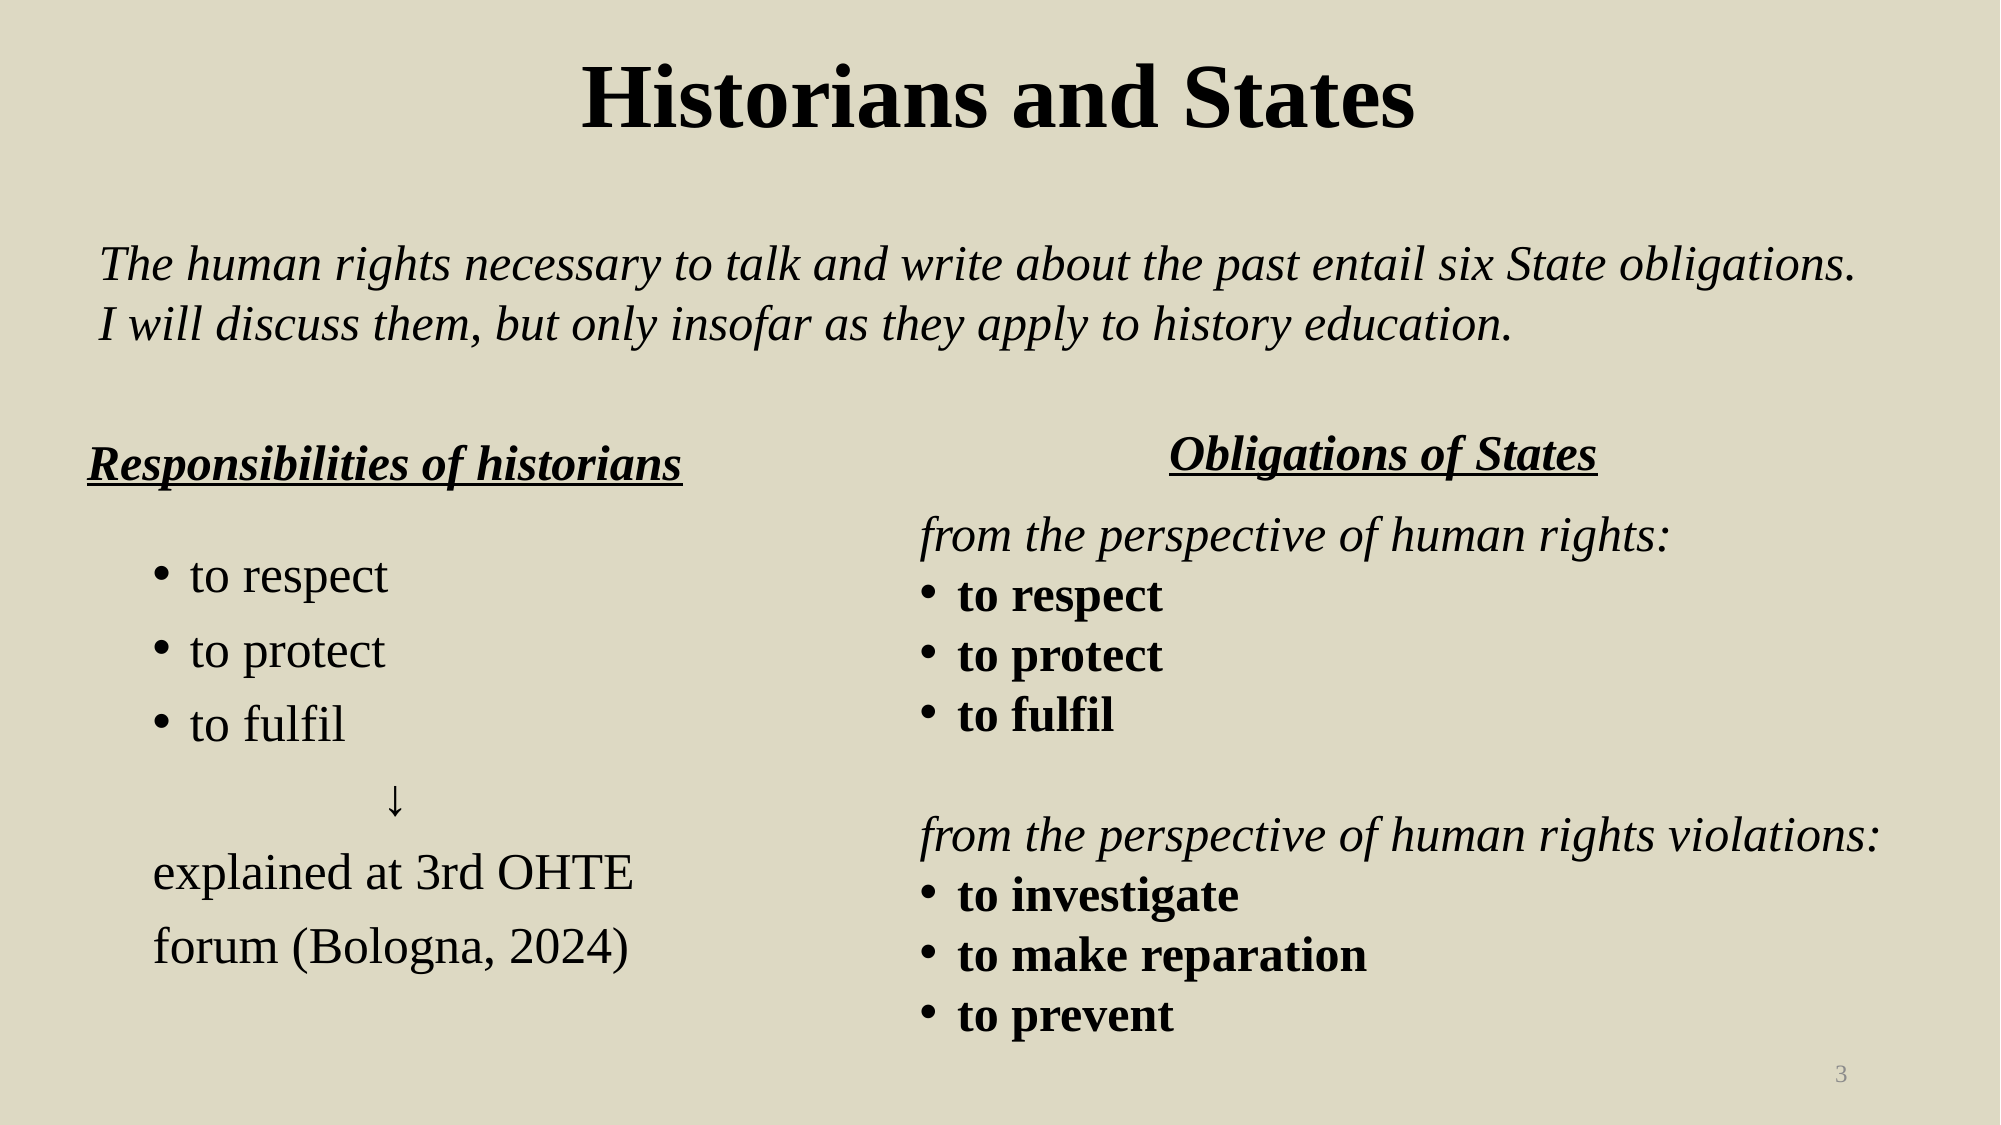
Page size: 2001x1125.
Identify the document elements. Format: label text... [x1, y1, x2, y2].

text_box The human rights necessary to talk and write about the past entail six State obligations. I will discuss them, but only insofar as they apply to history education. [83, 181, 1912, 400]
list to respect to protect to fulfil ↓ explained at 3rd OHTE forum (Bologna, 2024) [137, 478, 653, 1016]
list Obligations of States [904, 400, 1863, 489]
list Responsibilities of historians [46, 403, 724, 499]
title Historians and States [137, 35, 1863, 160]
slide_number 3 [1412, 1042, 1863, 1103]
list from the perspective of human rights: to respect to protect to fulfil from the perspective of human rights violations: to investigate to make reparation to prevent [904, 493, 1923, 1098]
